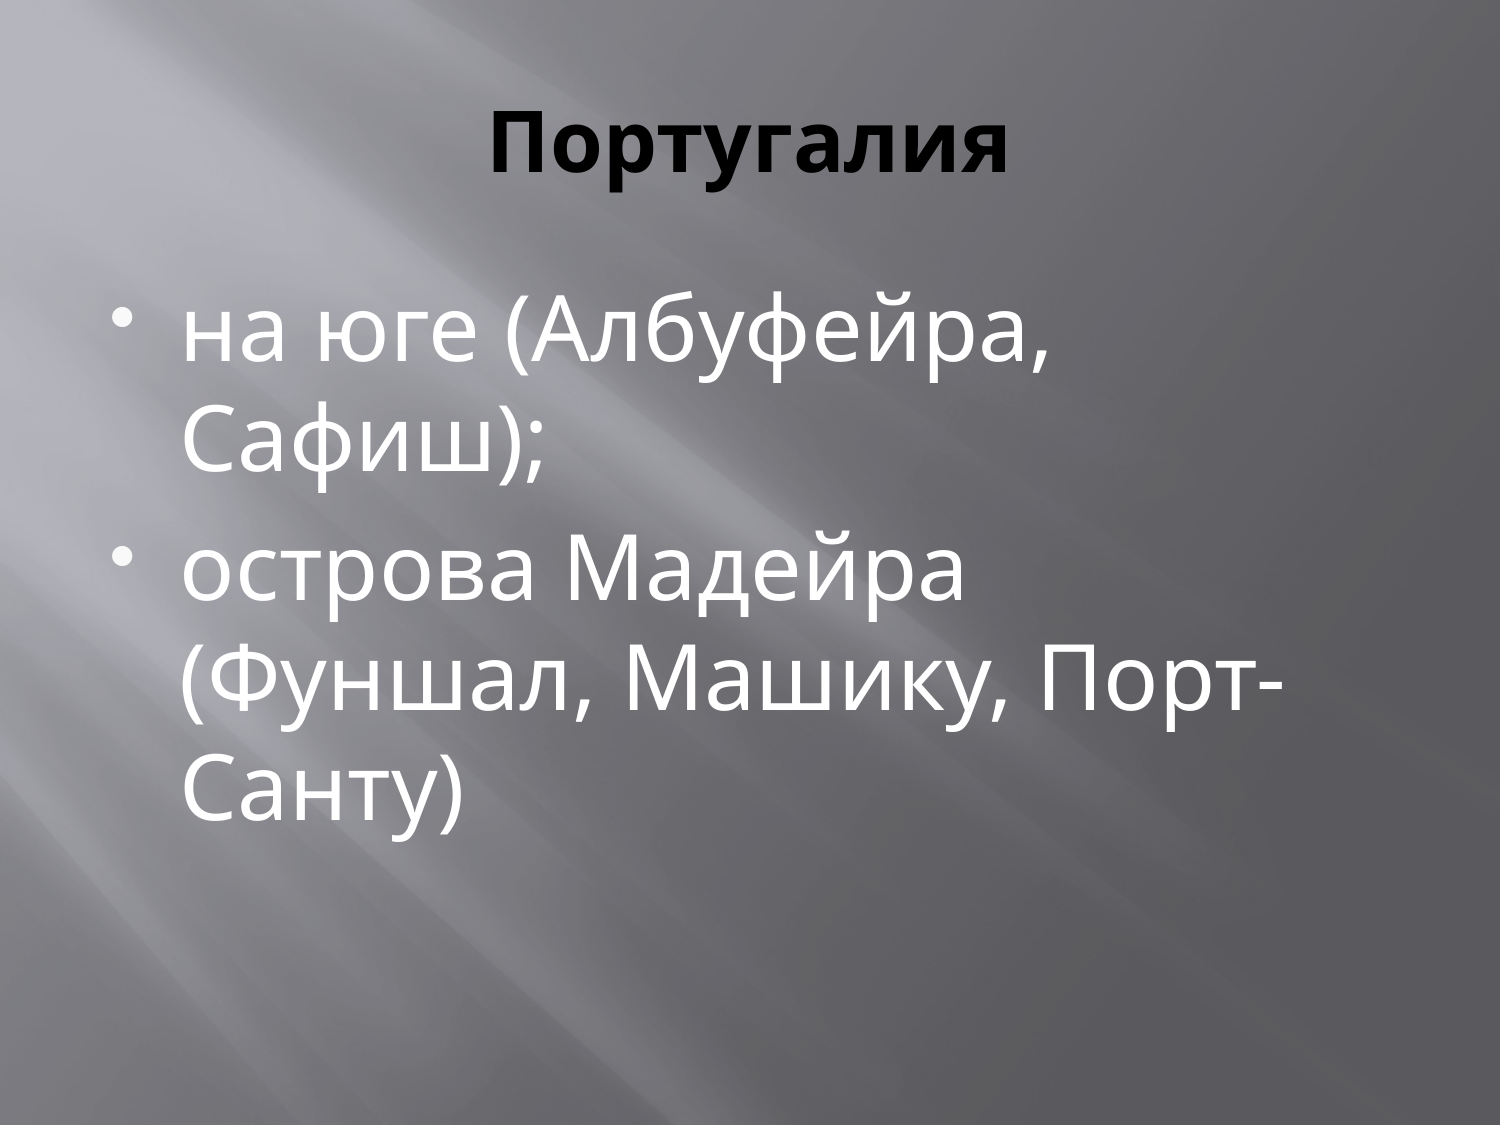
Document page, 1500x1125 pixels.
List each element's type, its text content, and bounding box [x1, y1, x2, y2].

title Португалия [75, 45, 1425, 233]
list на юге (Албуфейра, Сафиш); острова Мадейра (Фуншал, Машику, Порт-Санту) [75, 262, 1425, 1035]
